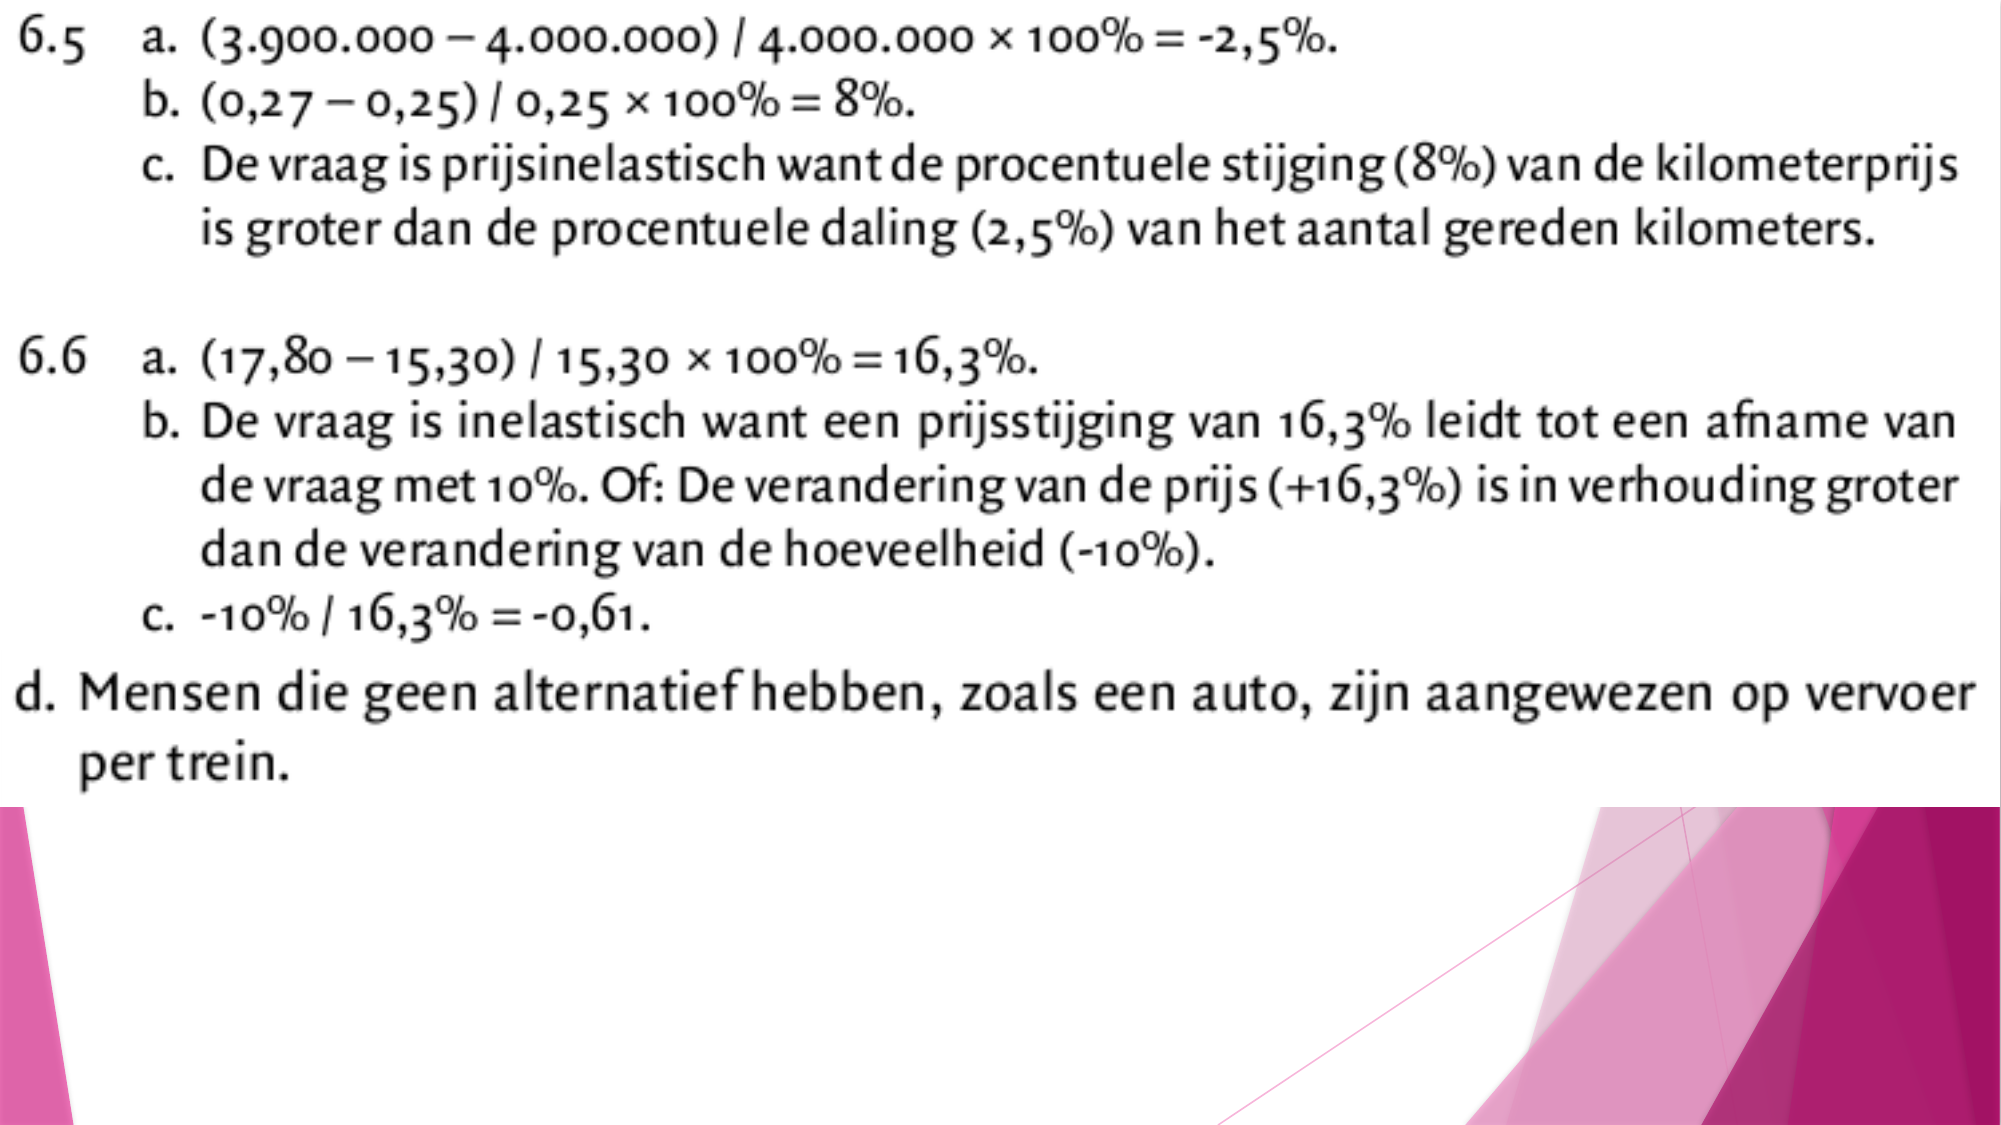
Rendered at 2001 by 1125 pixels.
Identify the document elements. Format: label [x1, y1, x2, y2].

picture [0, 0, 2000, 807]
